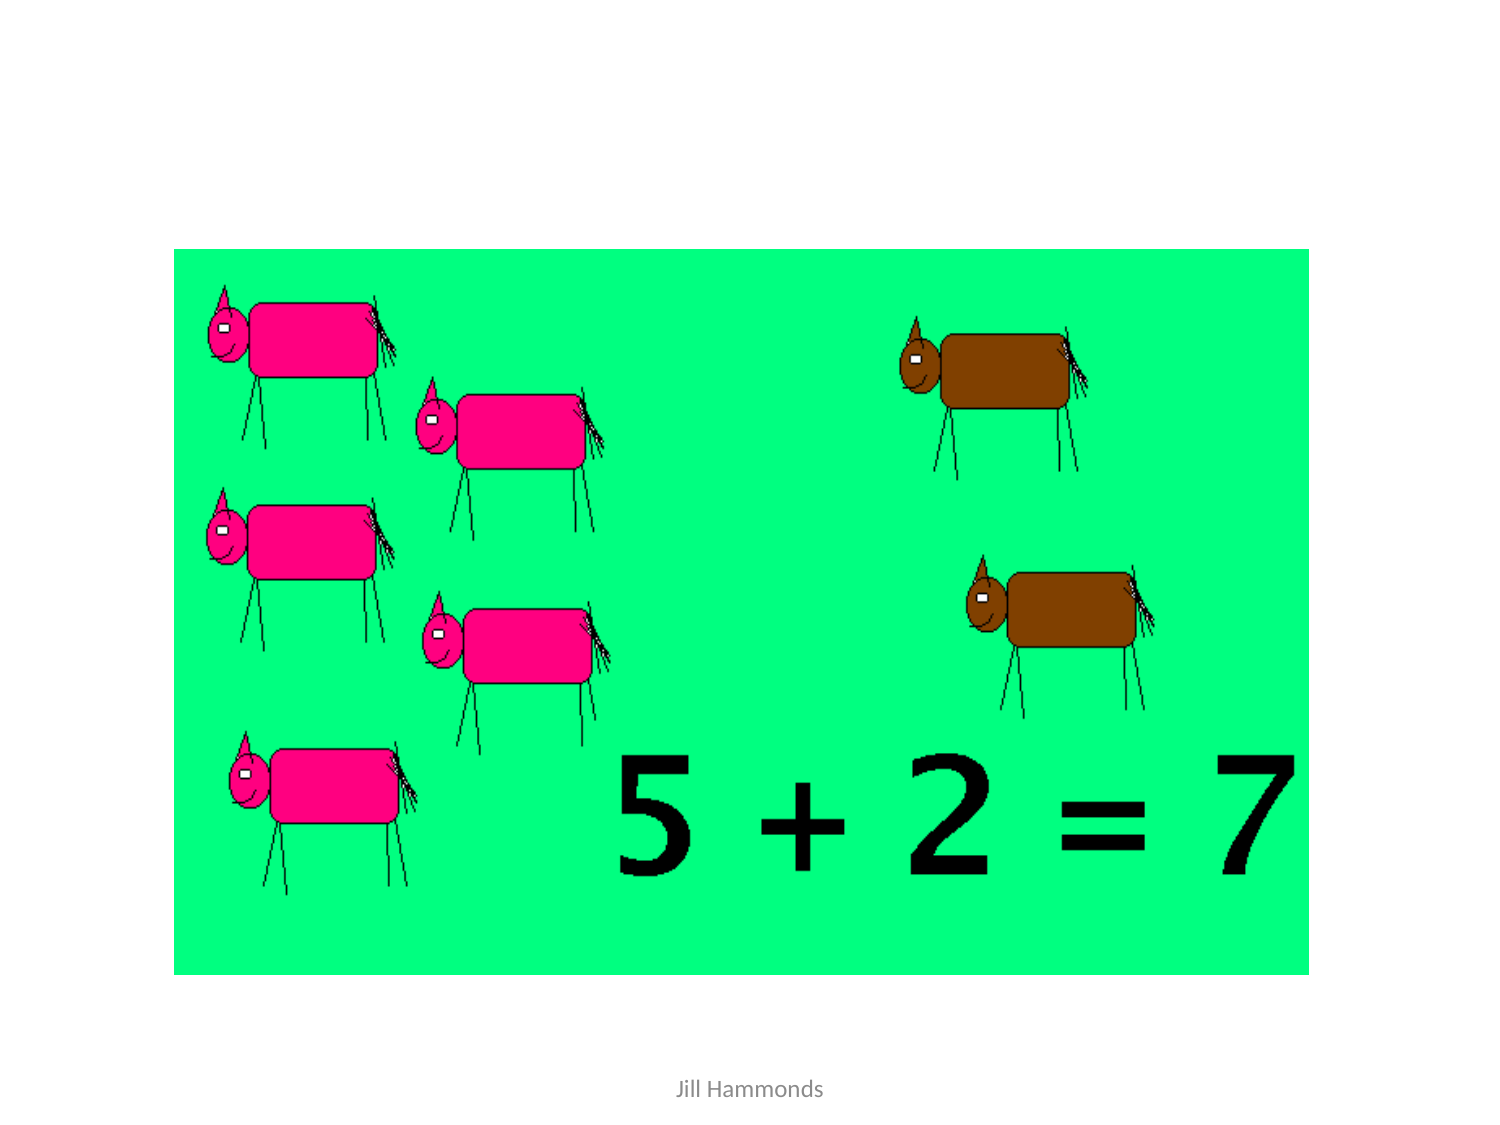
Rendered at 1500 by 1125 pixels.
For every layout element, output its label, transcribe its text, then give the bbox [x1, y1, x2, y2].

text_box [174, 249, 1309, 976]
footer Jill Hammonds [512, 1042, 988, 1103]
